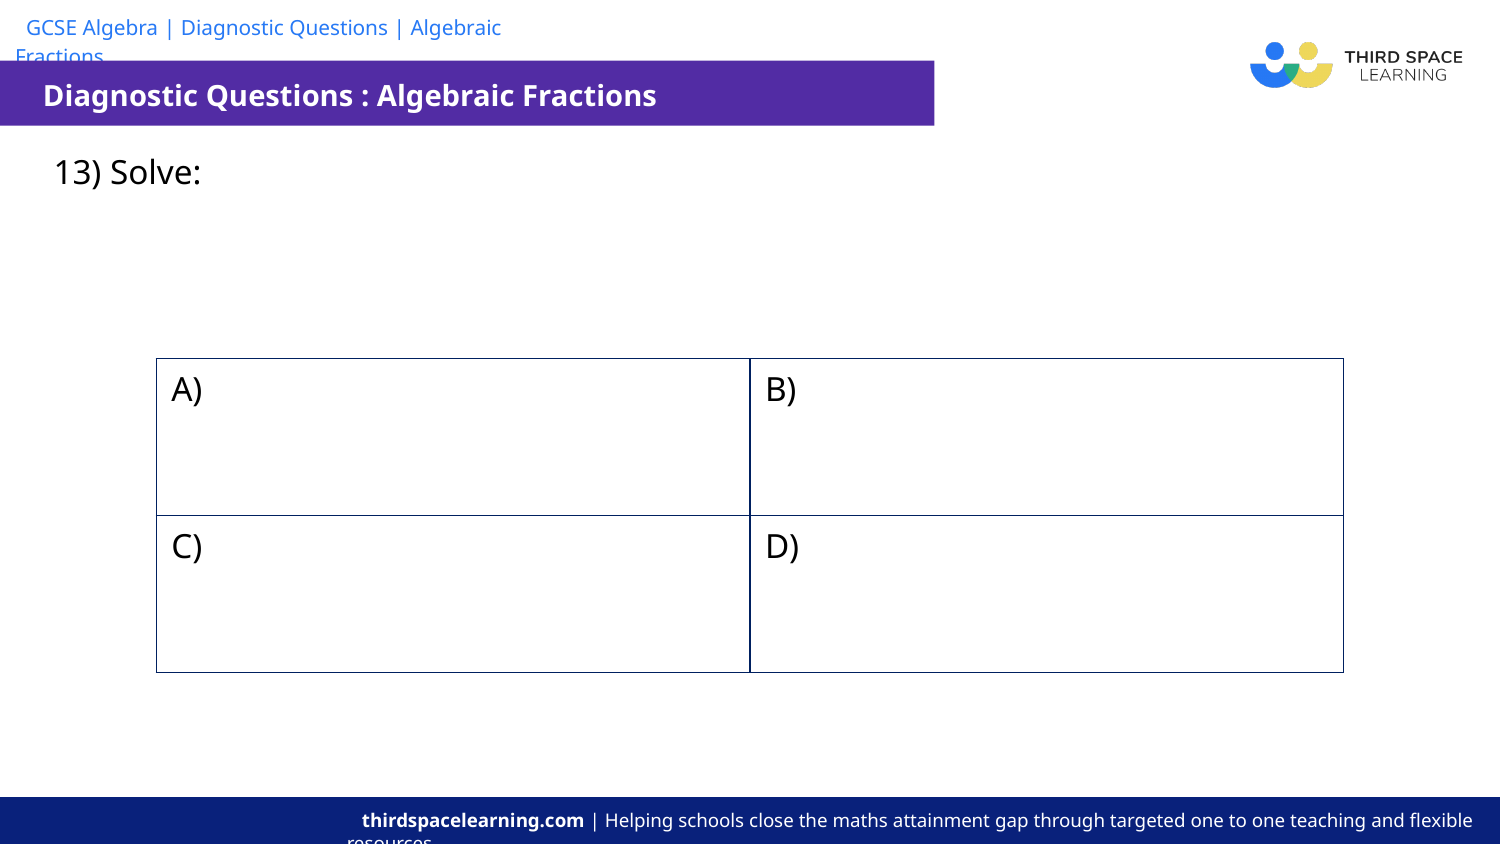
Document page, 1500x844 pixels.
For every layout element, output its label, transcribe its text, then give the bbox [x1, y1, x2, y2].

picture [1250, 33, 1465, 99]
text_box Diagnostic Questions : Algebraic Fractions [27, 61, 778, 127]
